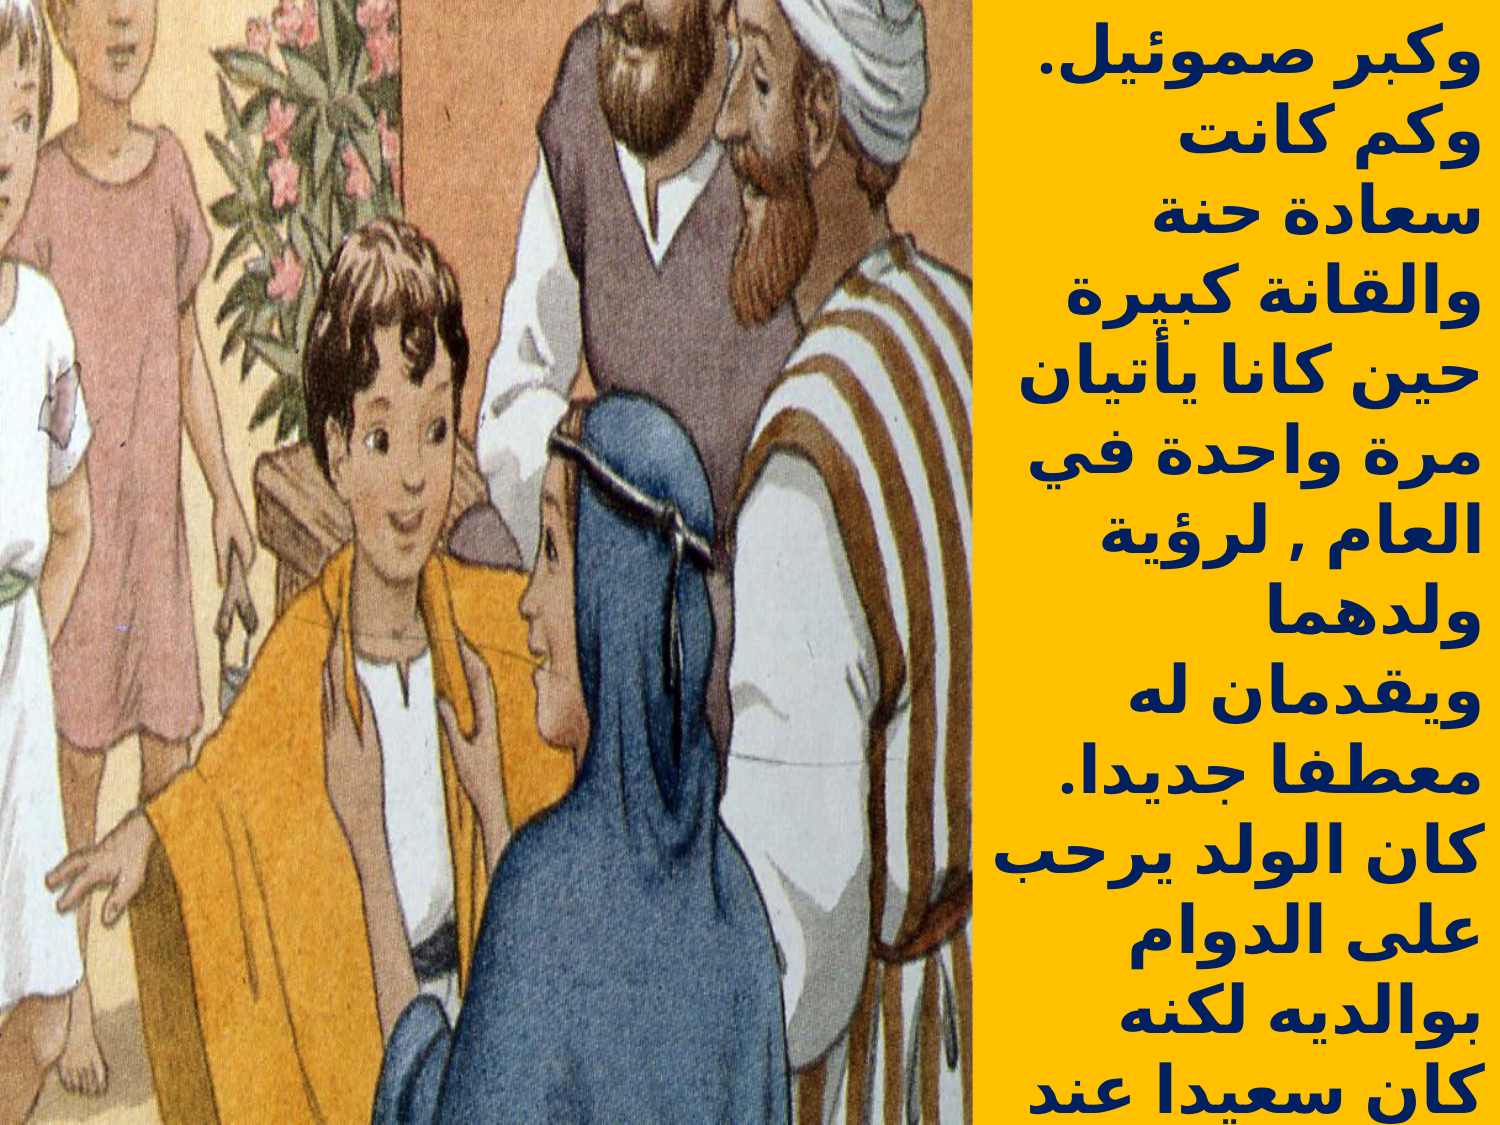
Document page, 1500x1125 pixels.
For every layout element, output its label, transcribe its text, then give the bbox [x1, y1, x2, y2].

picture [0, 0, 973, 1125]
text_box وكبر صموئيل. وكم كانت سعادة حنة والقانة كبيرة حين كانا يأتيان مرة واحدة في العام , لرؤية ولدهما ويقدمان له معطفا جديدا. كان الولد يرحب على الدوام بوالديه لكنه كان سعيدا عند الكاهن عالي . الذي كان يفضل صموئيل على ولديه الأثنين اللذين كانا يسخران من الله. [974, 0, 1500, 1125]
